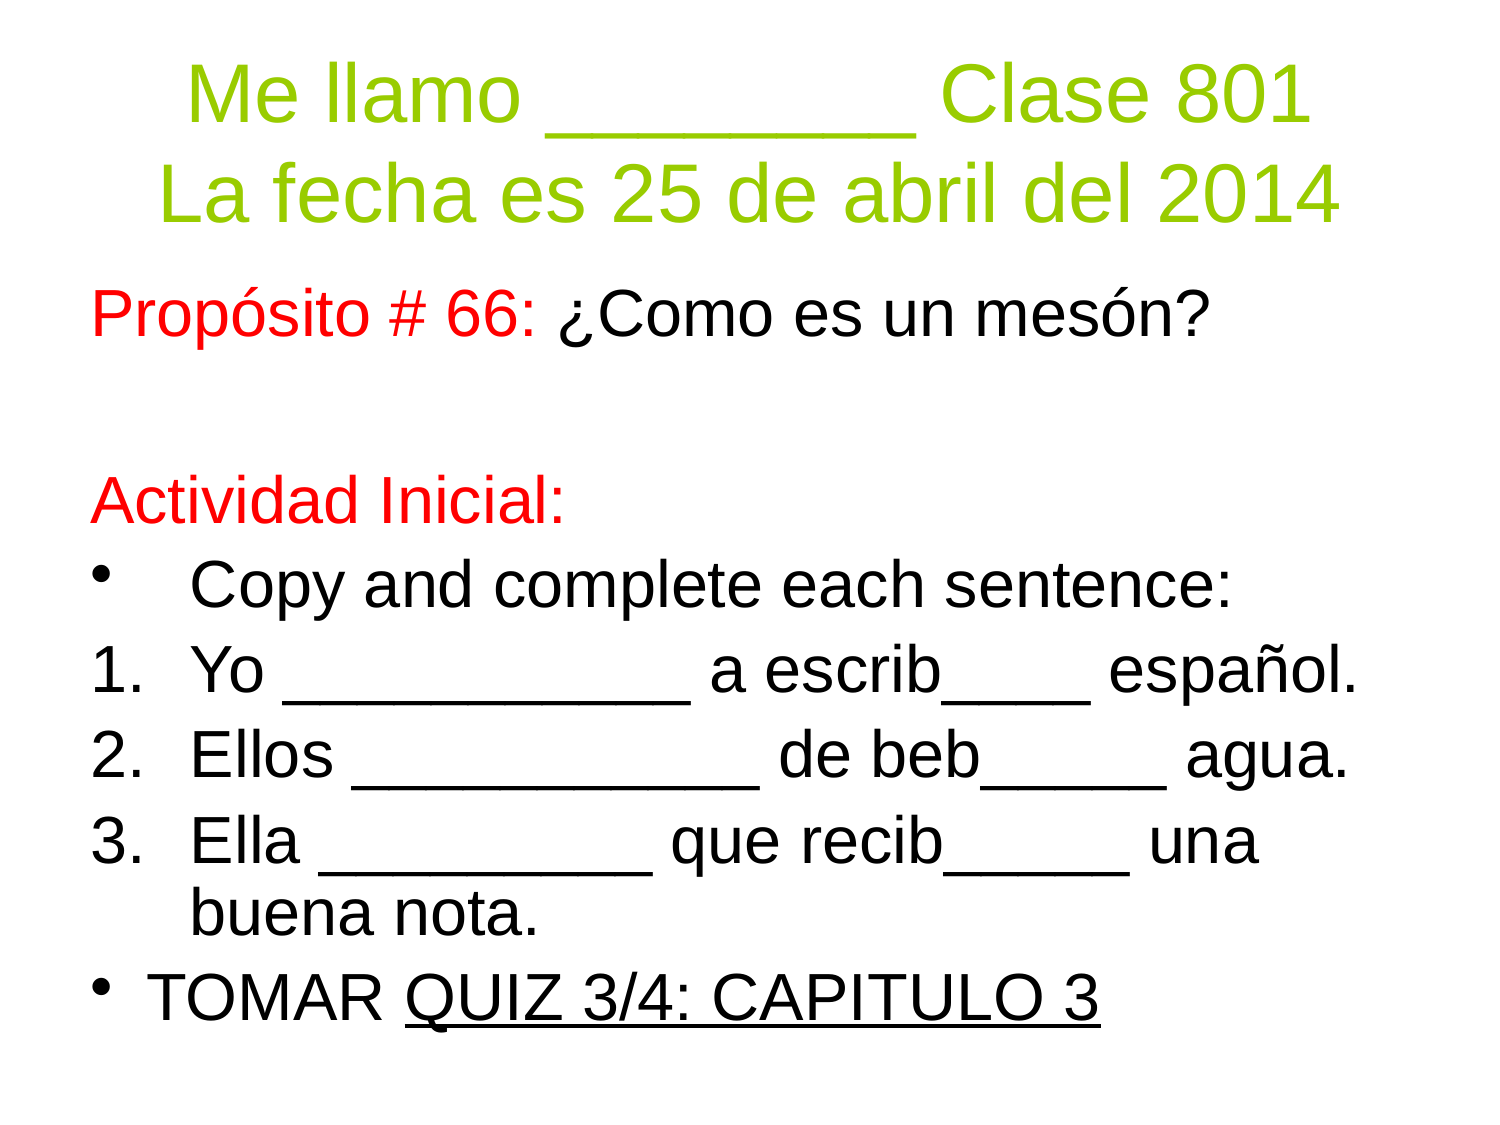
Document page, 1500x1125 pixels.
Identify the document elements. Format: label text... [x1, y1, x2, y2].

list Propósito # 66: ¿Como es un mesón? Actividad Inicial: Copy and complete each sentence: Yo ___________ a escrib____ español. Ellos ___________ de beb_____ agua. Ella _________ que recib_____ una buena nota. TOMAR QUIZ 3/4: CAPITULO 3 [75, 262, 1425, 1005]
title Me llamo ________ Clase 801 La fecha es 25 de abril del 2014 [75, 45, 1425, 233]
